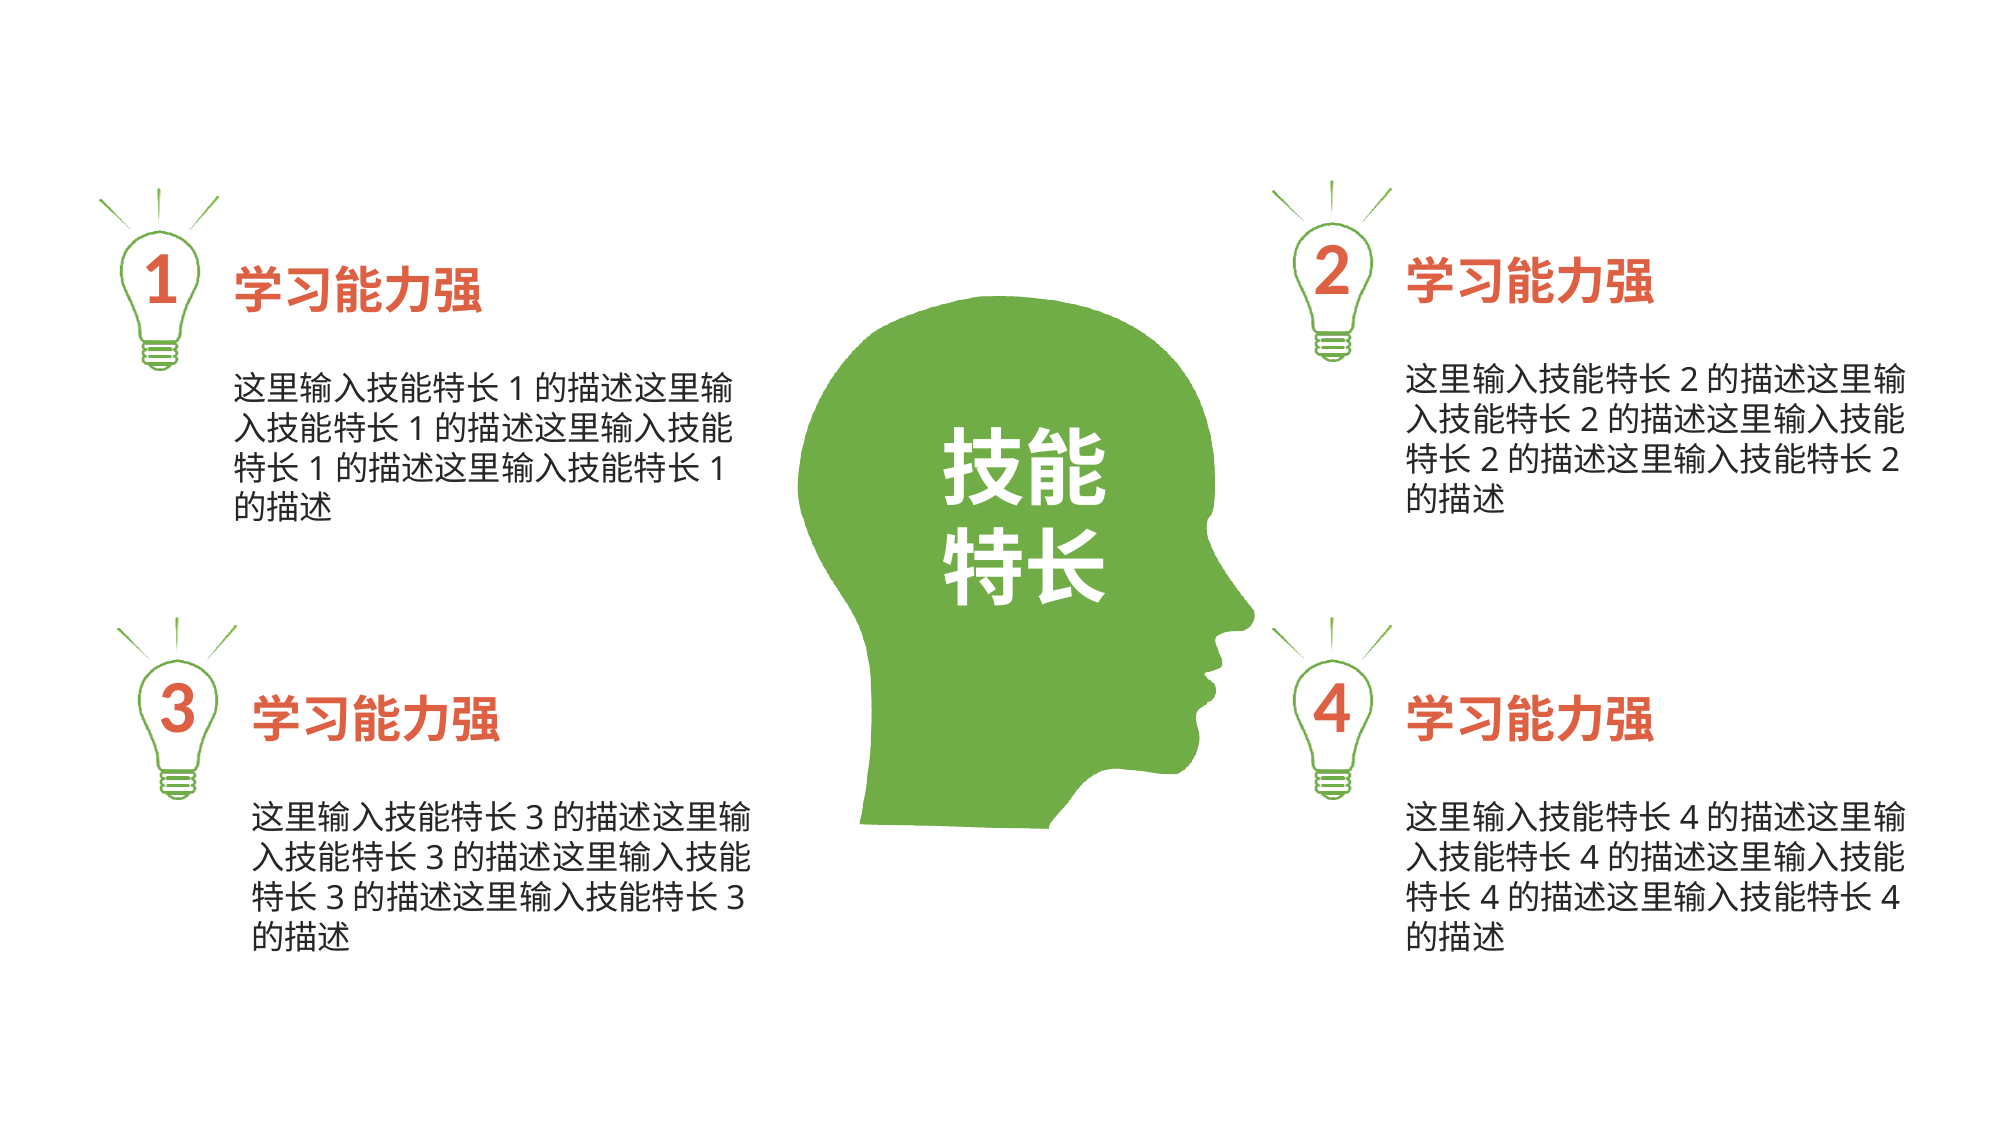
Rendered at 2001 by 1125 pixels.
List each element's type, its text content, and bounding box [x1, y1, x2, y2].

picture [1271, 617, 1392, 800]
picture [796, 296, 1255, 829]
picture [1271, 179, 1392, 362]
text_box 这里输入技能特长1的描述这里输入技能特长1的描述这里输入技能特长1的描述这里输入技能特长1的描述 [218, 359, 753, 534]
picture [117, 617, 237, 800]
text_box 学习能力强 [243, 680, 646, 755]
text_box 学习能力强 [223, 250, 628, 326]
text_box 这里输入技能特长4的描述这里输入技能特长4的描述这里输入技能特长4的描述这里输入技能特长4的描述 [1391, 788, 1936, 964]
text_box 这里输入技能特长3的描述这里输入技能特长3的描述这里输入技能特长3的描述这里输入技能特长3的描述 [236, 788, 781, 964]
picture [99, 188, 220, 371]
text_box 这里输入技能特长2的描述这里输入技能特长2的描述这里输入技能特长2的描述这里输入技能特长2的描述 [1391, 350, 1936, 526]
text_box 学习能力强 [1395, 242, 1801, 318]
text_box 学习能力强 [1395, 680, 1801, 755]
